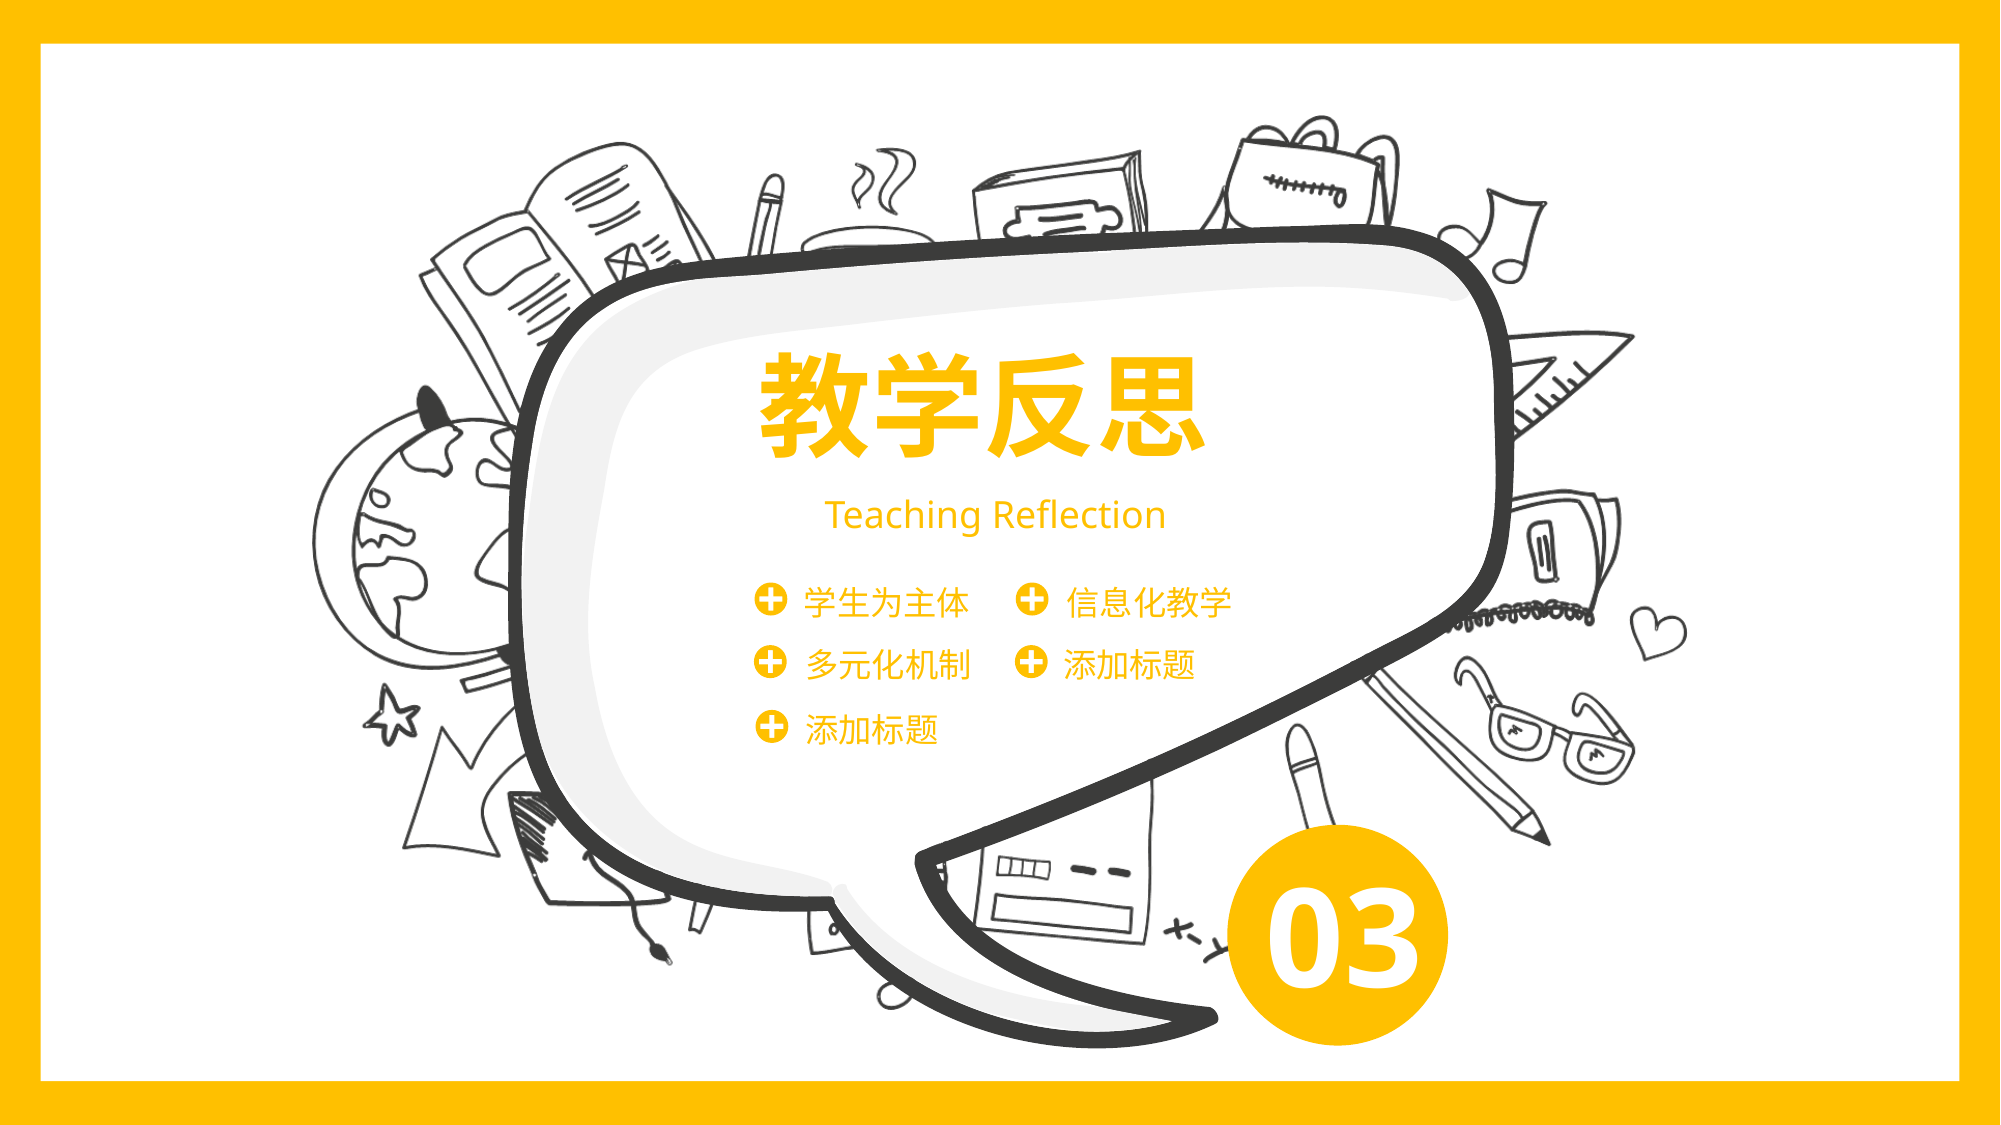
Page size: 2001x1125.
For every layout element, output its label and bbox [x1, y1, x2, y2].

picture [312, 115, 1688, 1010]
text_box [501, 219, 1516, 1082]
text_box [1227, 824, 1449, 1046]
